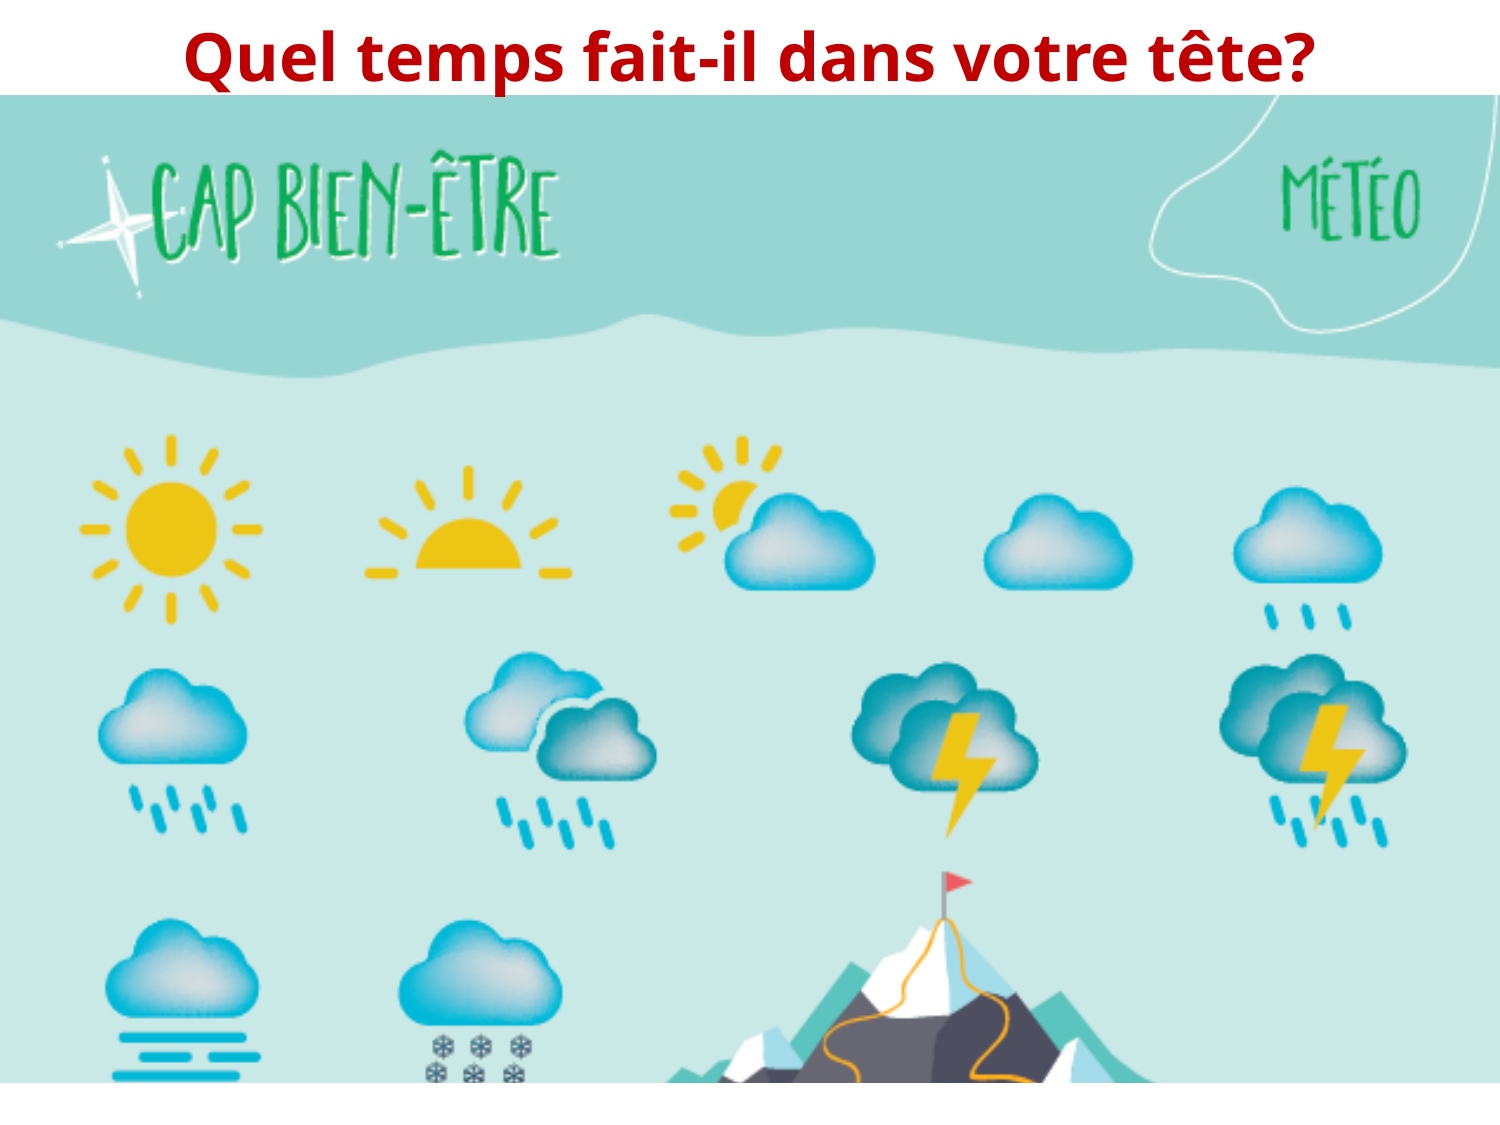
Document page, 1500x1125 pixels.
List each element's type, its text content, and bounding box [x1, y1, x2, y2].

picture [0, 95, 1500, 1083]
text_box Quel temps fait-il dans votre tête? [88, 14, 1412, 94]
